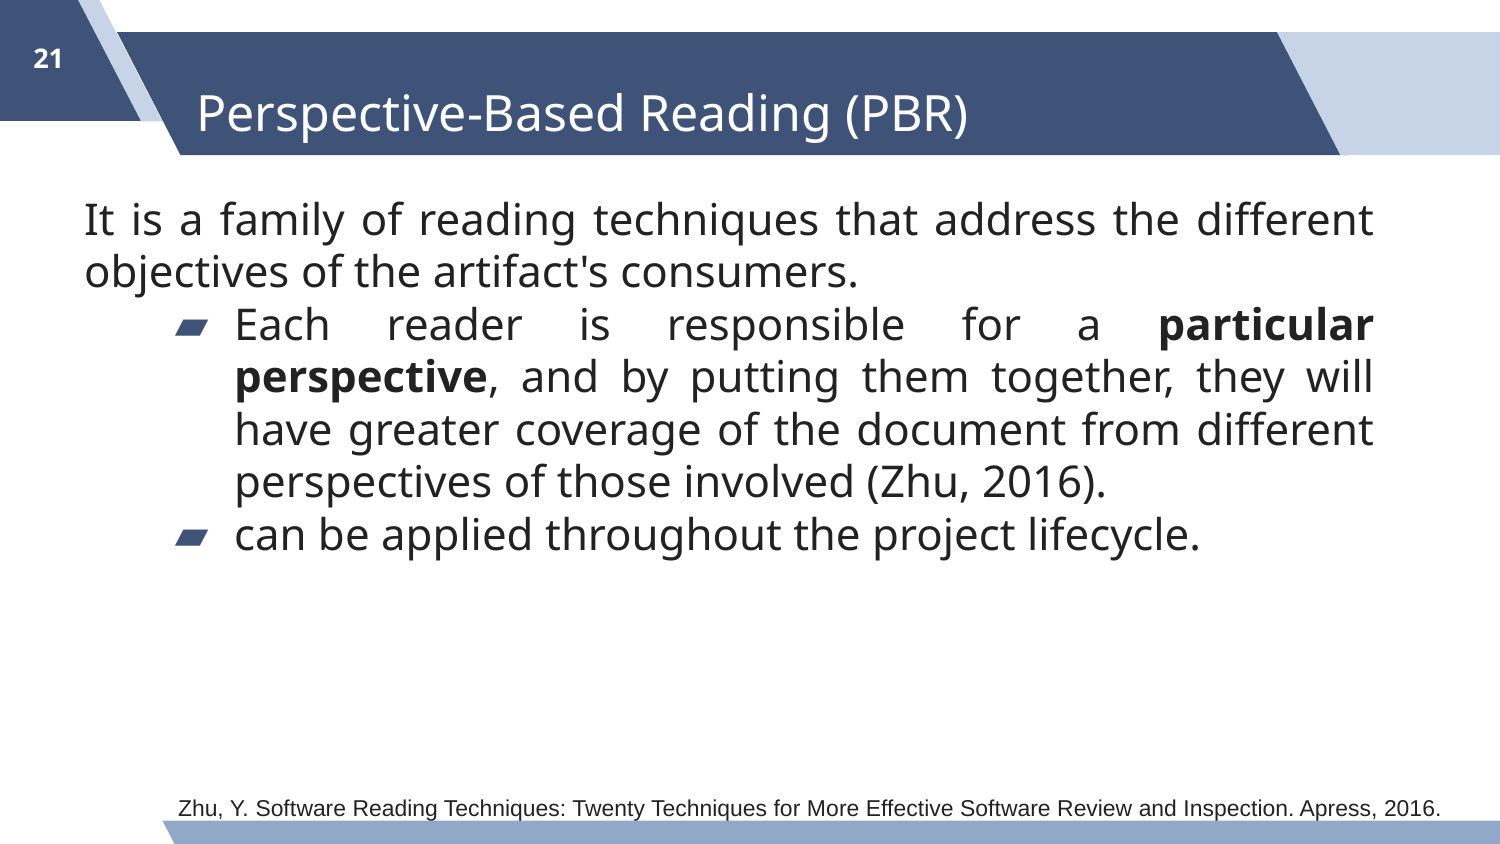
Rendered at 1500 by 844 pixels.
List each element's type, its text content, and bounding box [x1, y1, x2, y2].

list It is a family of reading techniques that address the different objectives of the artifact's consumers. Each reader is responsible for a particular perspective, and by putting them together, they will have greater coverage of the document from different perspectives of those involved (Zhu, 2016). can be applied throughout the project lifecycle. [69, 176, 1390, 737]
text_box Zhu, Y. Software Reading Techniques: Twenty Techniques for More Effective Software Review and Inspection. Apress, 2016. [163, 778, 1500, 844]
slide_number ‹#› [0, 0, 98, 121]
title Perspective-Based Reading (PBR) [181, 45, 1285, 169]
